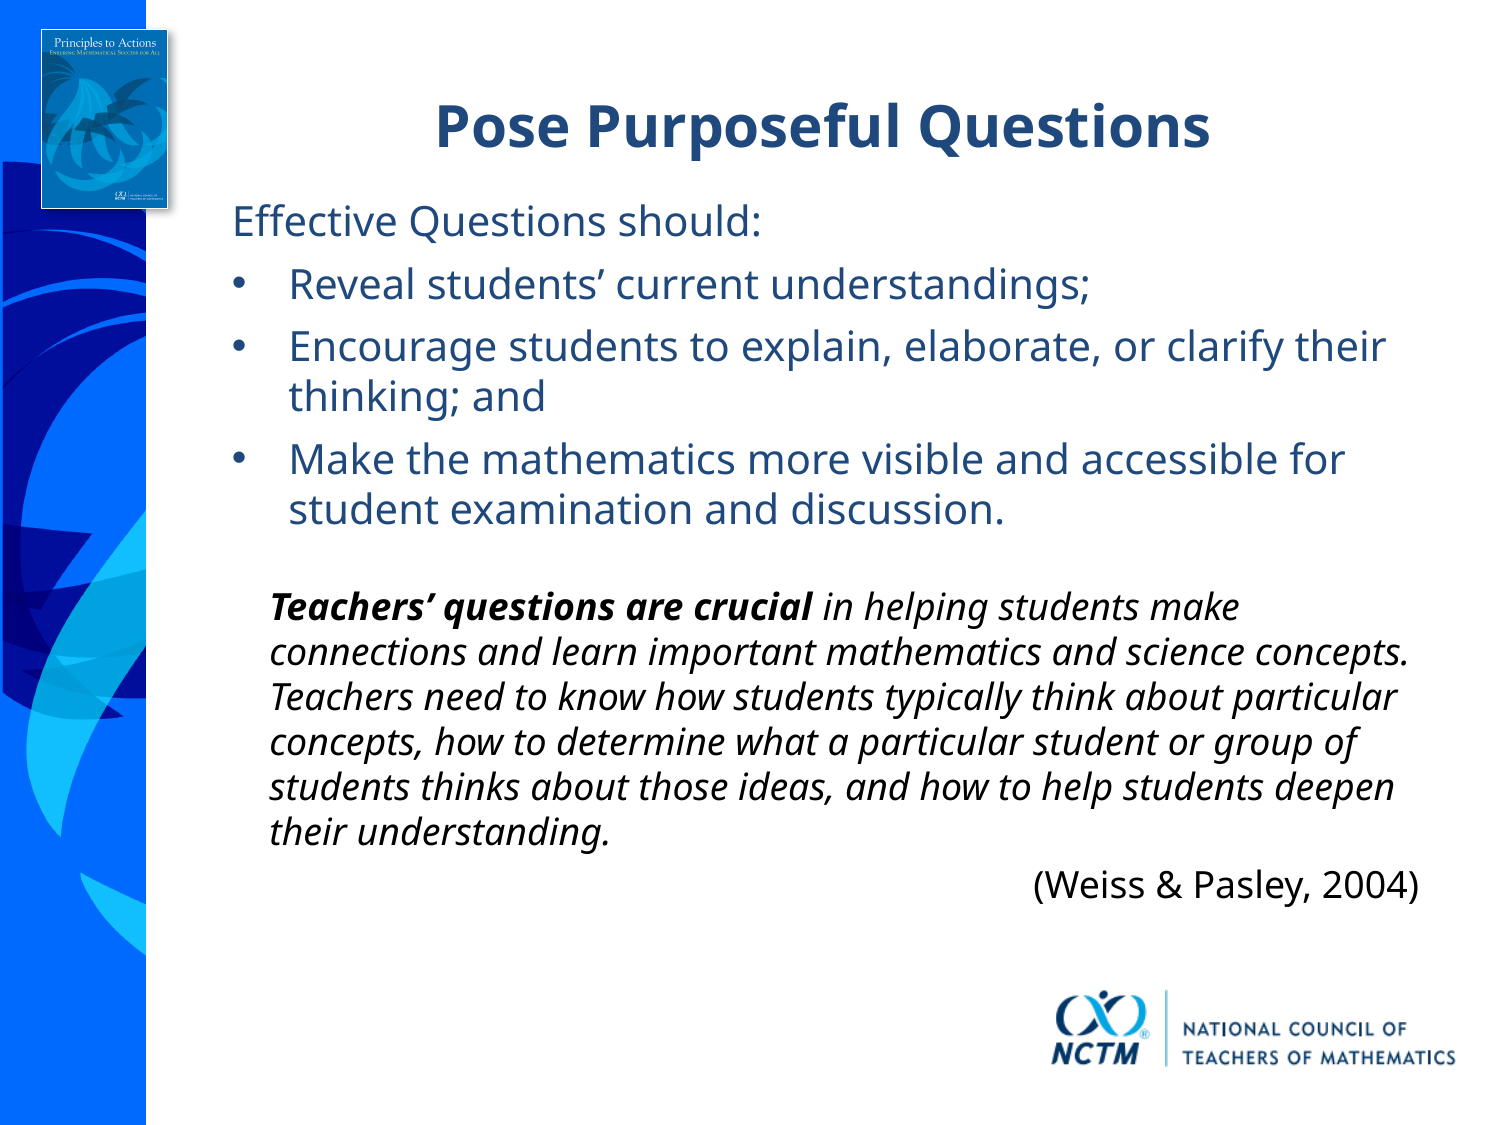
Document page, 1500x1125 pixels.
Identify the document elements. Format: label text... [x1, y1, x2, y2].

picture [0, 0, 168, 1125]
picture [1034, 969, 1474, 1085]
text_box Pose Purposeful Questions [170, 29, 1500, 218]
text_box Effective Questions should: Reveal students’ current understandings; Encourage students to explain, elaborate, or clarify their thinking; and Make the mathematics more visible and accessible for student examination and discussion. Teachers’ questions are crucial in helping students make connections and learn important mathematics and science concepts. Teachers need to know how students typically think about particular concepts, how to determine what a particular student or group of students thinks about those ideas, and how to help students deepen their understanding. (Weiss & Pasley, 2004) [217, 187, 1435, 1014]
